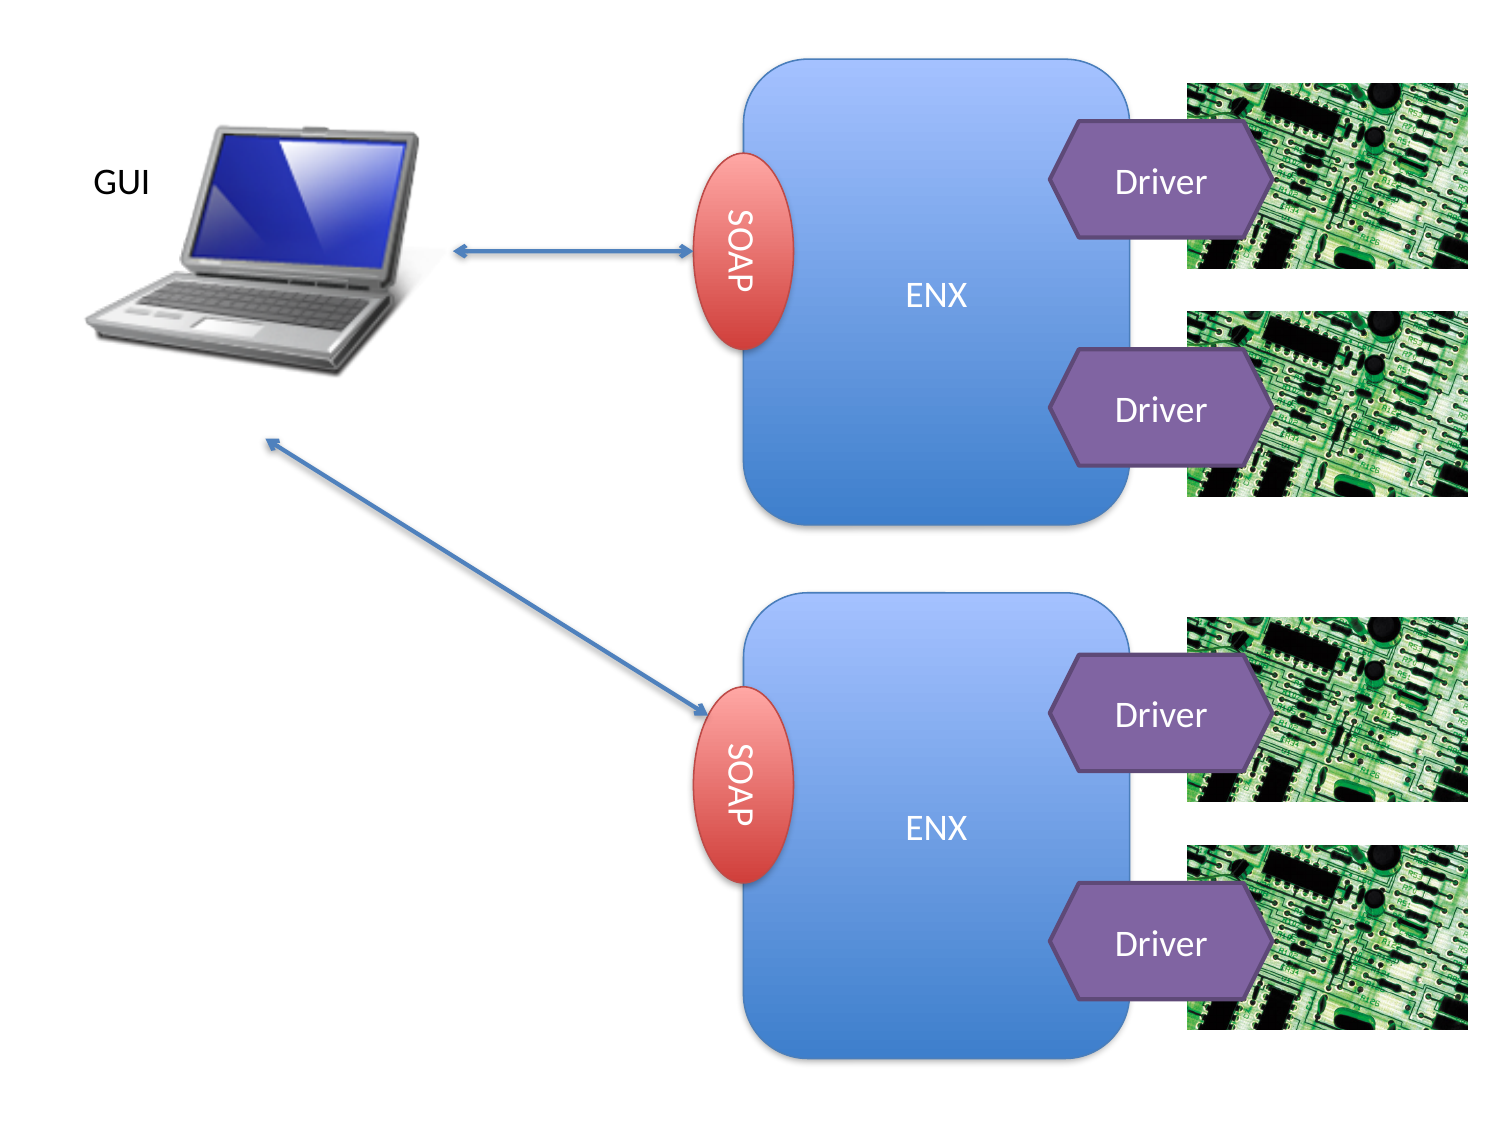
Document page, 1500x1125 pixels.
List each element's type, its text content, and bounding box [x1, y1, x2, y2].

text_box ENX [742, 591, 1131, 1060]
text_box Driver [1047, 880, 1181, 1002]
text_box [265, 438, 709, 716]
text_box Driver [1047, 652, 1181, 774]
picture [1186, 616, 1468, 803]
picture [77, 63, 454, 439]
text_box ENX [742, 58, 1131, 526]
picture [1186, 83, 1468, 269]
text_box SOAP [692, 686, 795, 884]
text_box Driver [1047, 347, 1181, 468]
text_box SOAP [692, 152, 795, 351]
picture [1186, 311, 1468, 497]
text_box Driver [1047, 119, 1181, 240]
picture [1186, 845, 1468, 1031]
